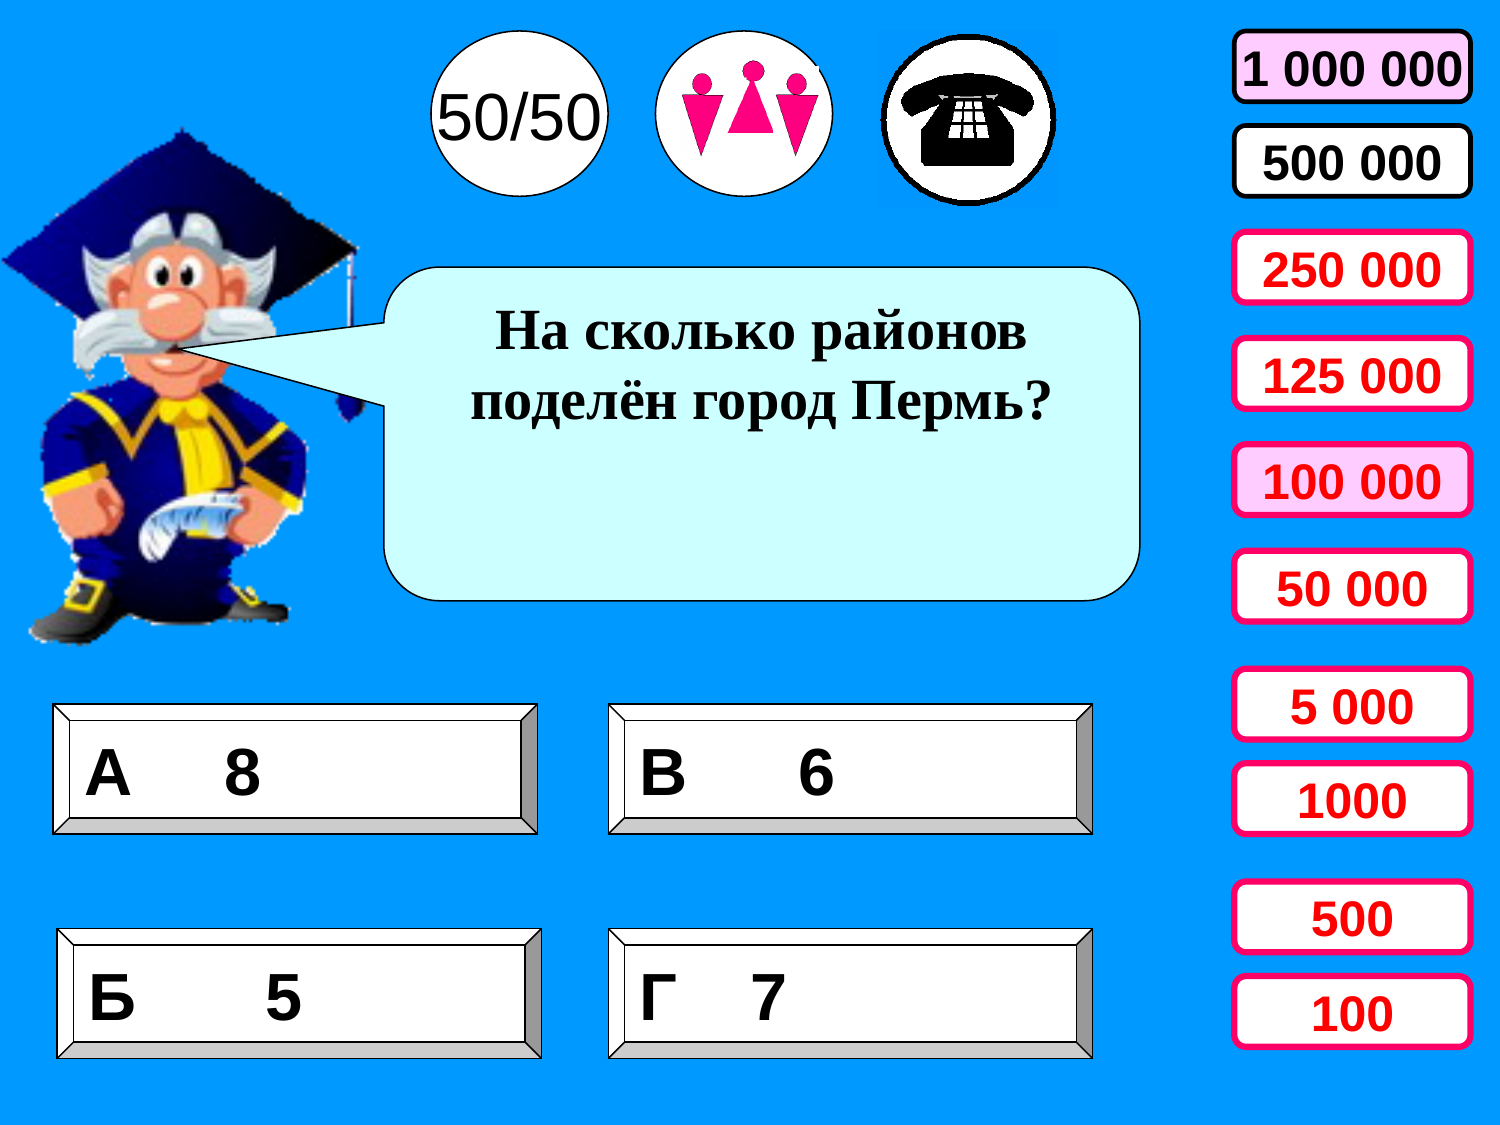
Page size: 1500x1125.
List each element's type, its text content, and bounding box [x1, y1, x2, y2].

text_box 125 000 [1234, 337, 1471, 409]
text_box 500 [1234, 881, 1471, 953]
text_box Г 7 [608, 928, 1093, 1059]
picture [0, 113, 408, 653]
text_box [655, 30, 833, 197]
picture [879, 30, 1058, 208]
text_box 50 000 [1234, 550, 1471, 622]
text_box 50/50 [430, 30, 609, 197]
text_box А 8 [53, 704, 538, 835]
text_box 250 000 [1234, 231, 1471, 303]
text_box Б 5 [57, 928, 542, 1059]
text_box В 6 [608, 704, 1093, 835]
text_box 100 [1234, 976, 1471, 1047]
text_box 1 000 000 [1234, 30, 1471, 102]
text_box 1000 [1234, 763, 1471, 835]
text_box На сколько районов поделён город Пермь? [412, 267, 1140, 601]
text_box 500 000 [1234, 125, 1471, 197]
text_box 5 000 [1234, 668, 1471, 740]
text_box 100 000 [1234, 444, 1471, 516]
